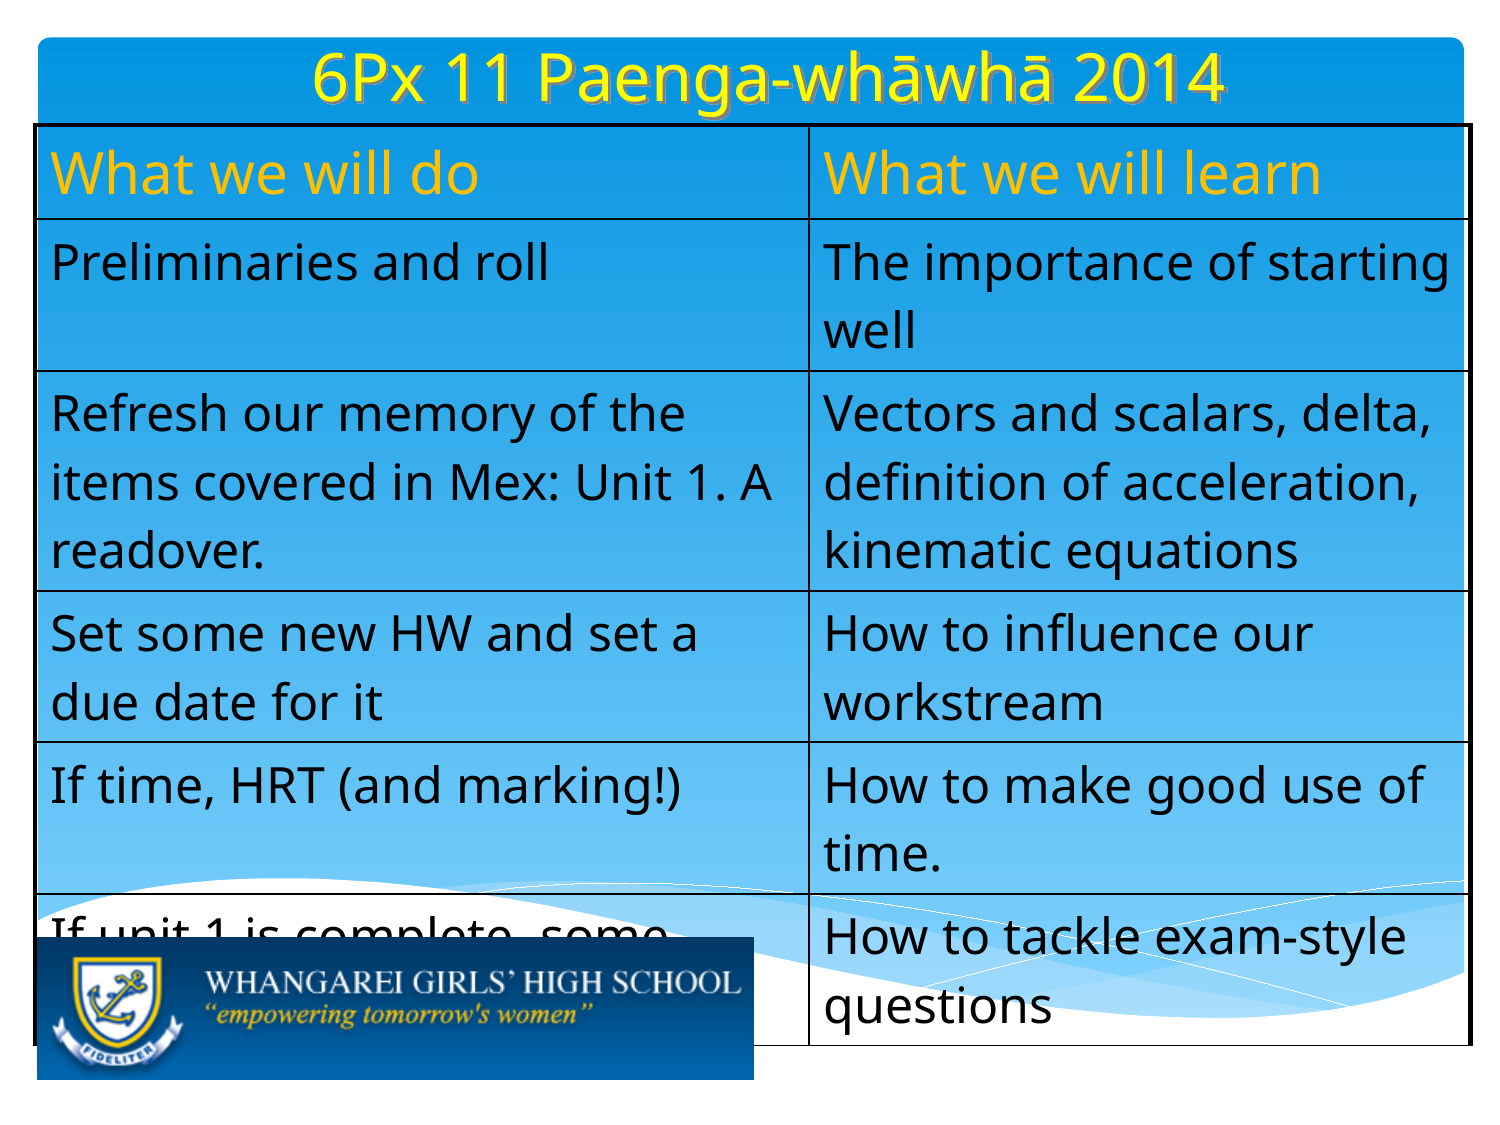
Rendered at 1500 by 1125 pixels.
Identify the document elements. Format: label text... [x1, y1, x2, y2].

table_cell Set some new HW and set a due date for it [37, 592, 808, 741]
table_cell The importance of starting well [810, 220, 1468, 370]
table_cell Refresh our memory of the items covered in Mex: Unit 1. A readover. [37, 372, 808, 590]
table_cell How to influence our workstream [810, 592, 1468, 741]
table_cell Vectors and scalars, delta, definition of acceleration, kinematic equations [810, 372, 1468, 590]
table_cell How to tackle exam-style questions [810, 895, 1468, 1045]
text_box 6Px 11 Paenga-whāwhā 2014 [162, 24, 1375, 123]
table_cell If time, HRT (and marking!) [37, 743, 808, 893]
table_cell If unit 1 is complete, some similar kinematic questions [37, 895, 808, 1045]
table_cell Preliminaries and roll [37, 220, 808, 370]
table_header What we will learn [810, 127, 1468, 218]
table_header What we will do [37, 127, 808, 218]
table_cell How to make good use of time. [810, 743, 1468, 893]
picture [37, 937, 754, 1080]
